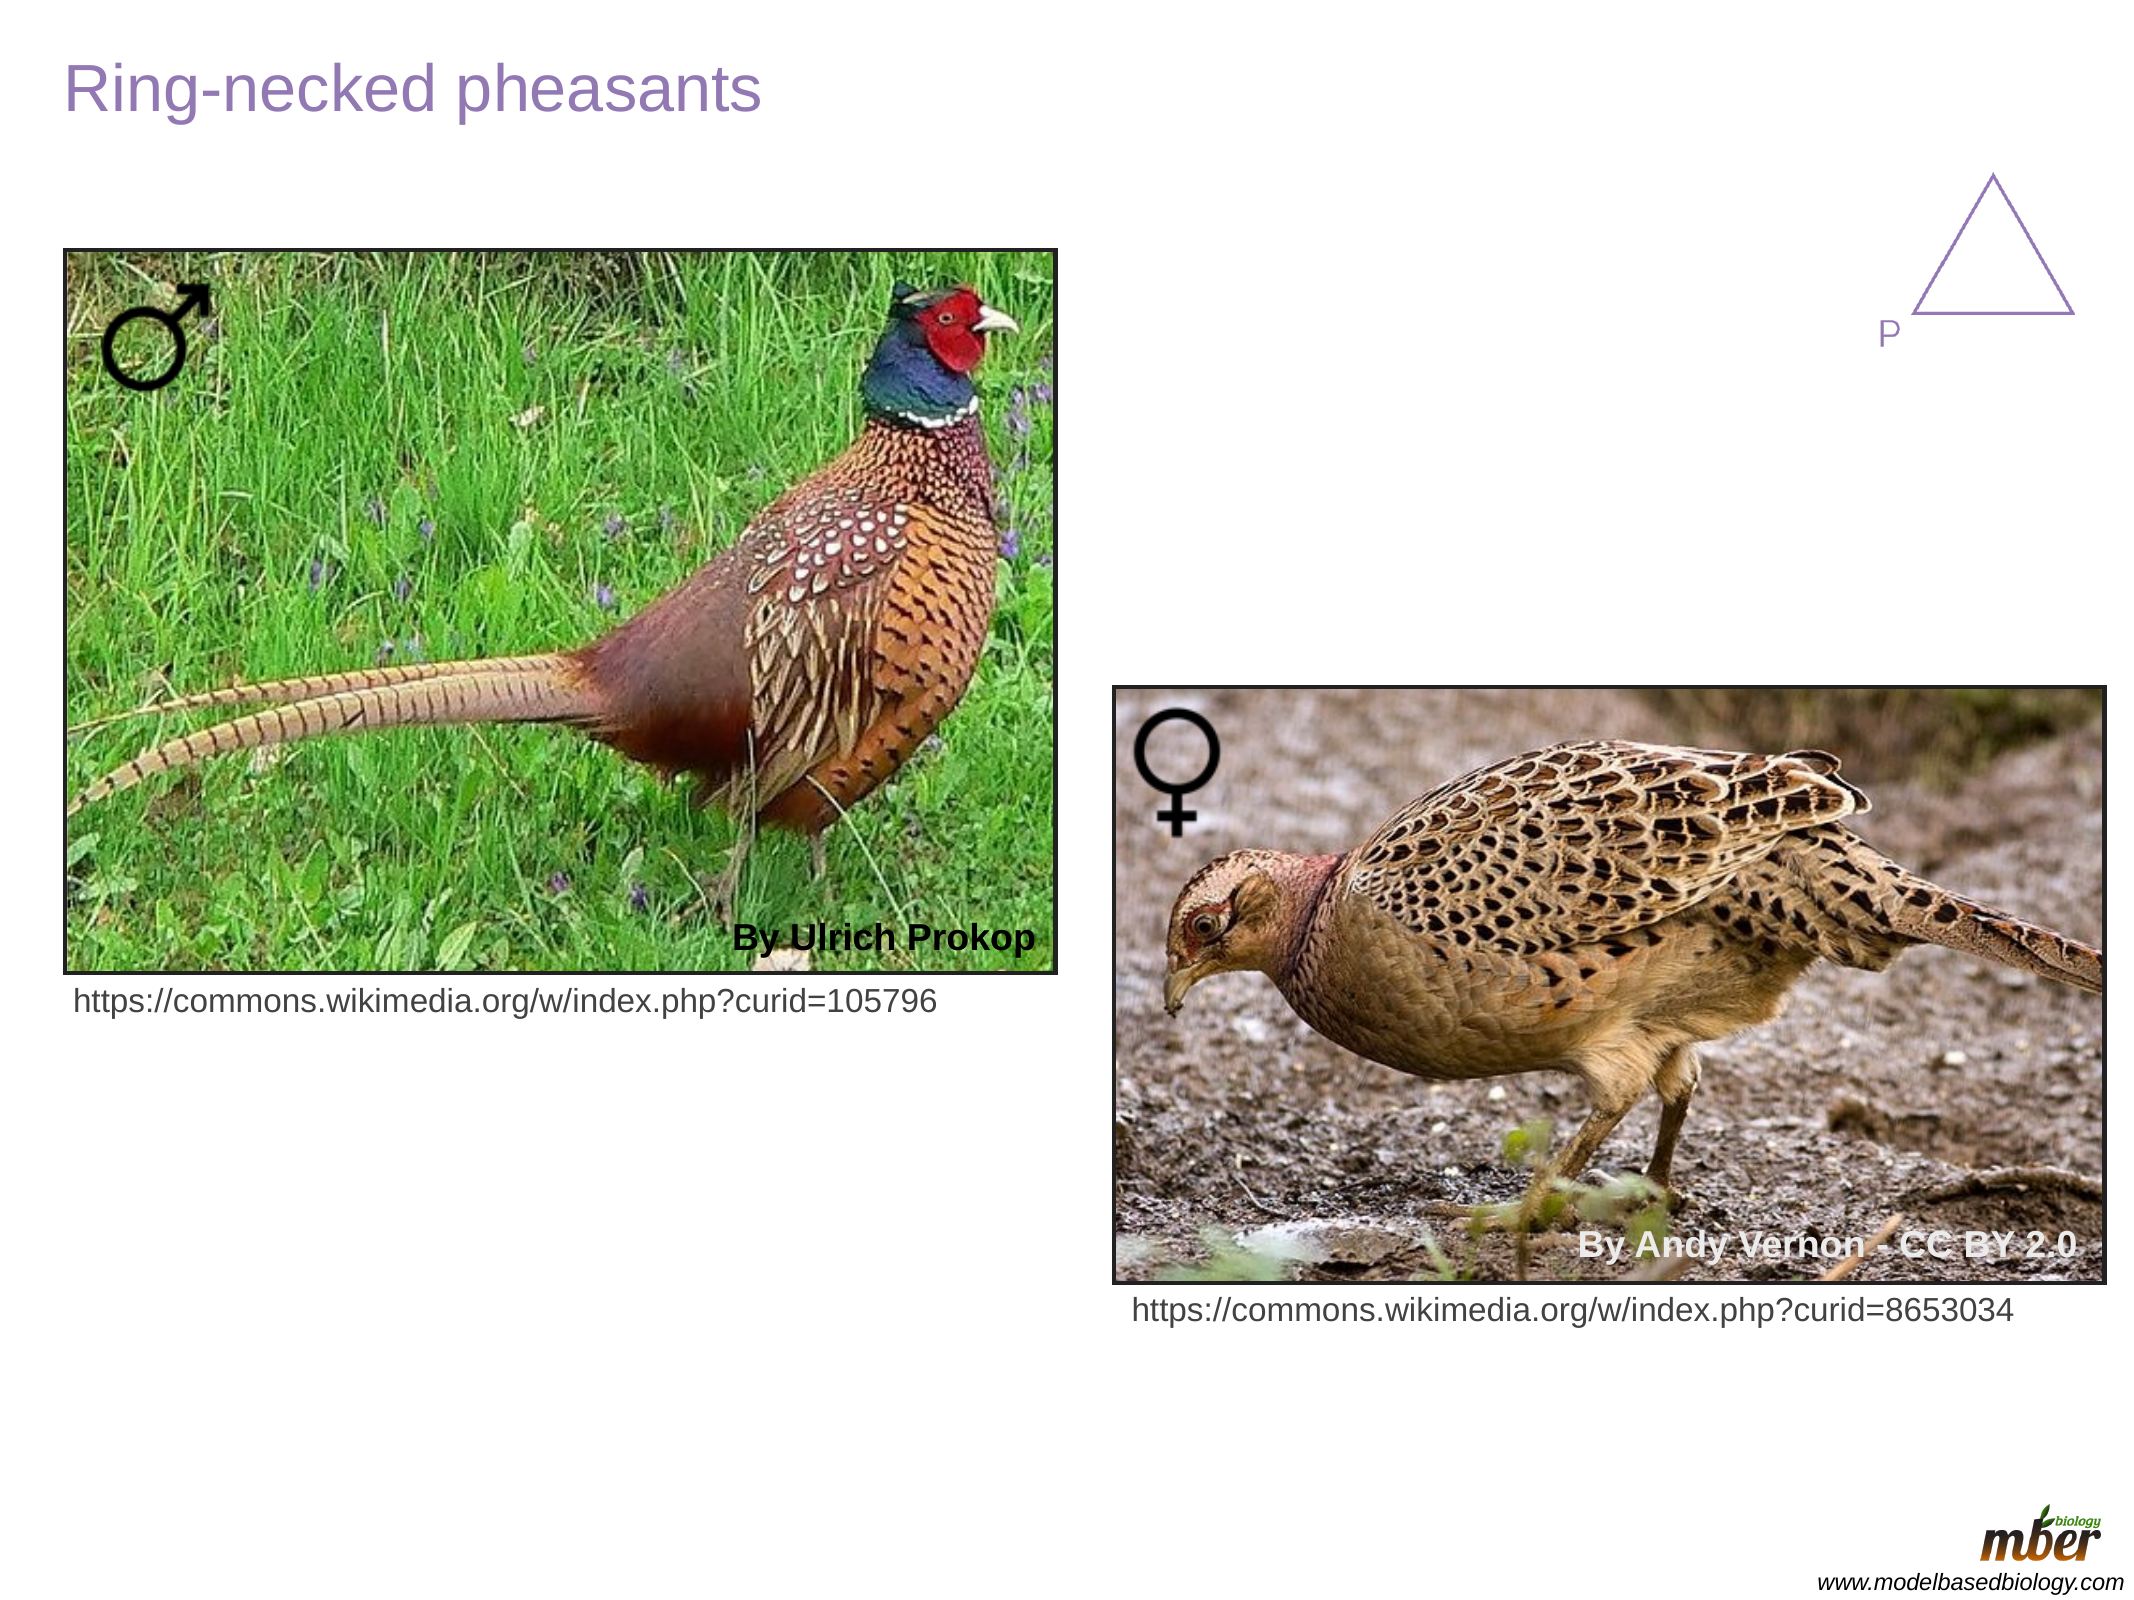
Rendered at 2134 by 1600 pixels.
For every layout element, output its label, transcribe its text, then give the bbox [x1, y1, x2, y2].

picture [67, 251, 1054, 972]
picture [1098, 688, 2103, 1281]
text_box https://commons.wikimedia.org/w/index.php?curid=105796 [64, 975, 948, 1027]
picture [1876, 172, 2075, 356]
text_box https://commons.wikimedia.org/w/index.php?curid=8653034 [1123, 1287, 2025, 1337]
picture [1980, 1504, 2101, 1561]
title Ring-necked pheasants [54, 44, 1773, 126]
